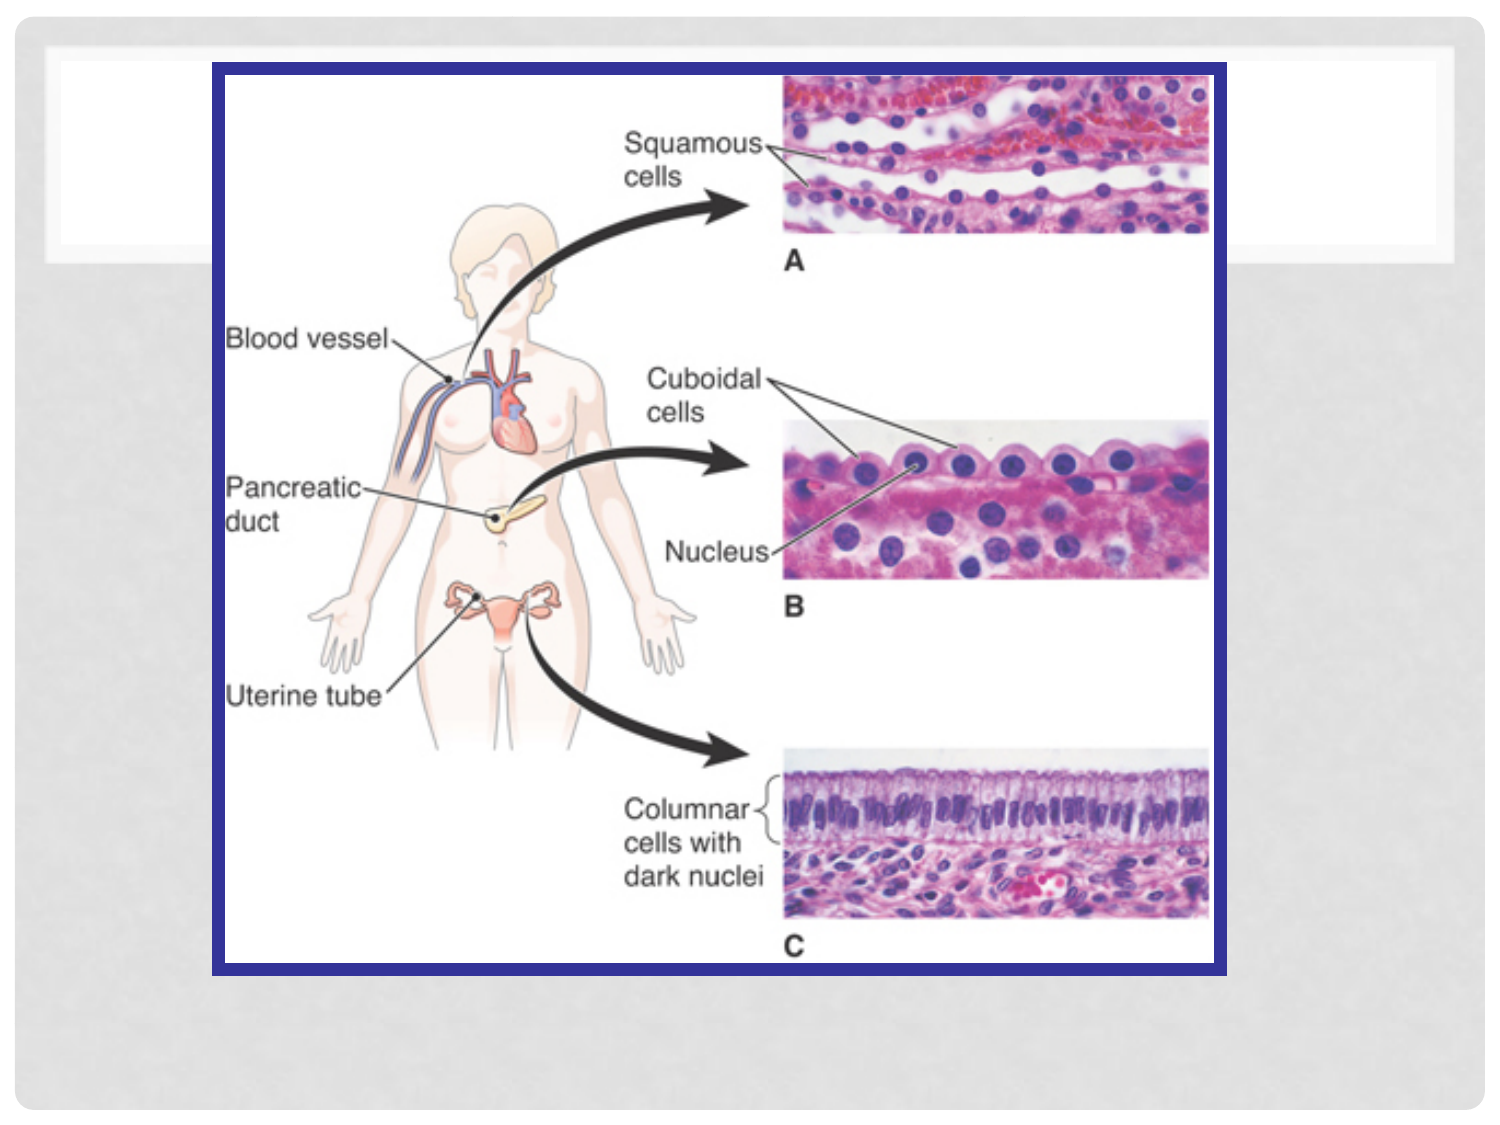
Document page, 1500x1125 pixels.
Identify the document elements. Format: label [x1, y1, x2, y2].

list [224, 74, 1215, 964]
